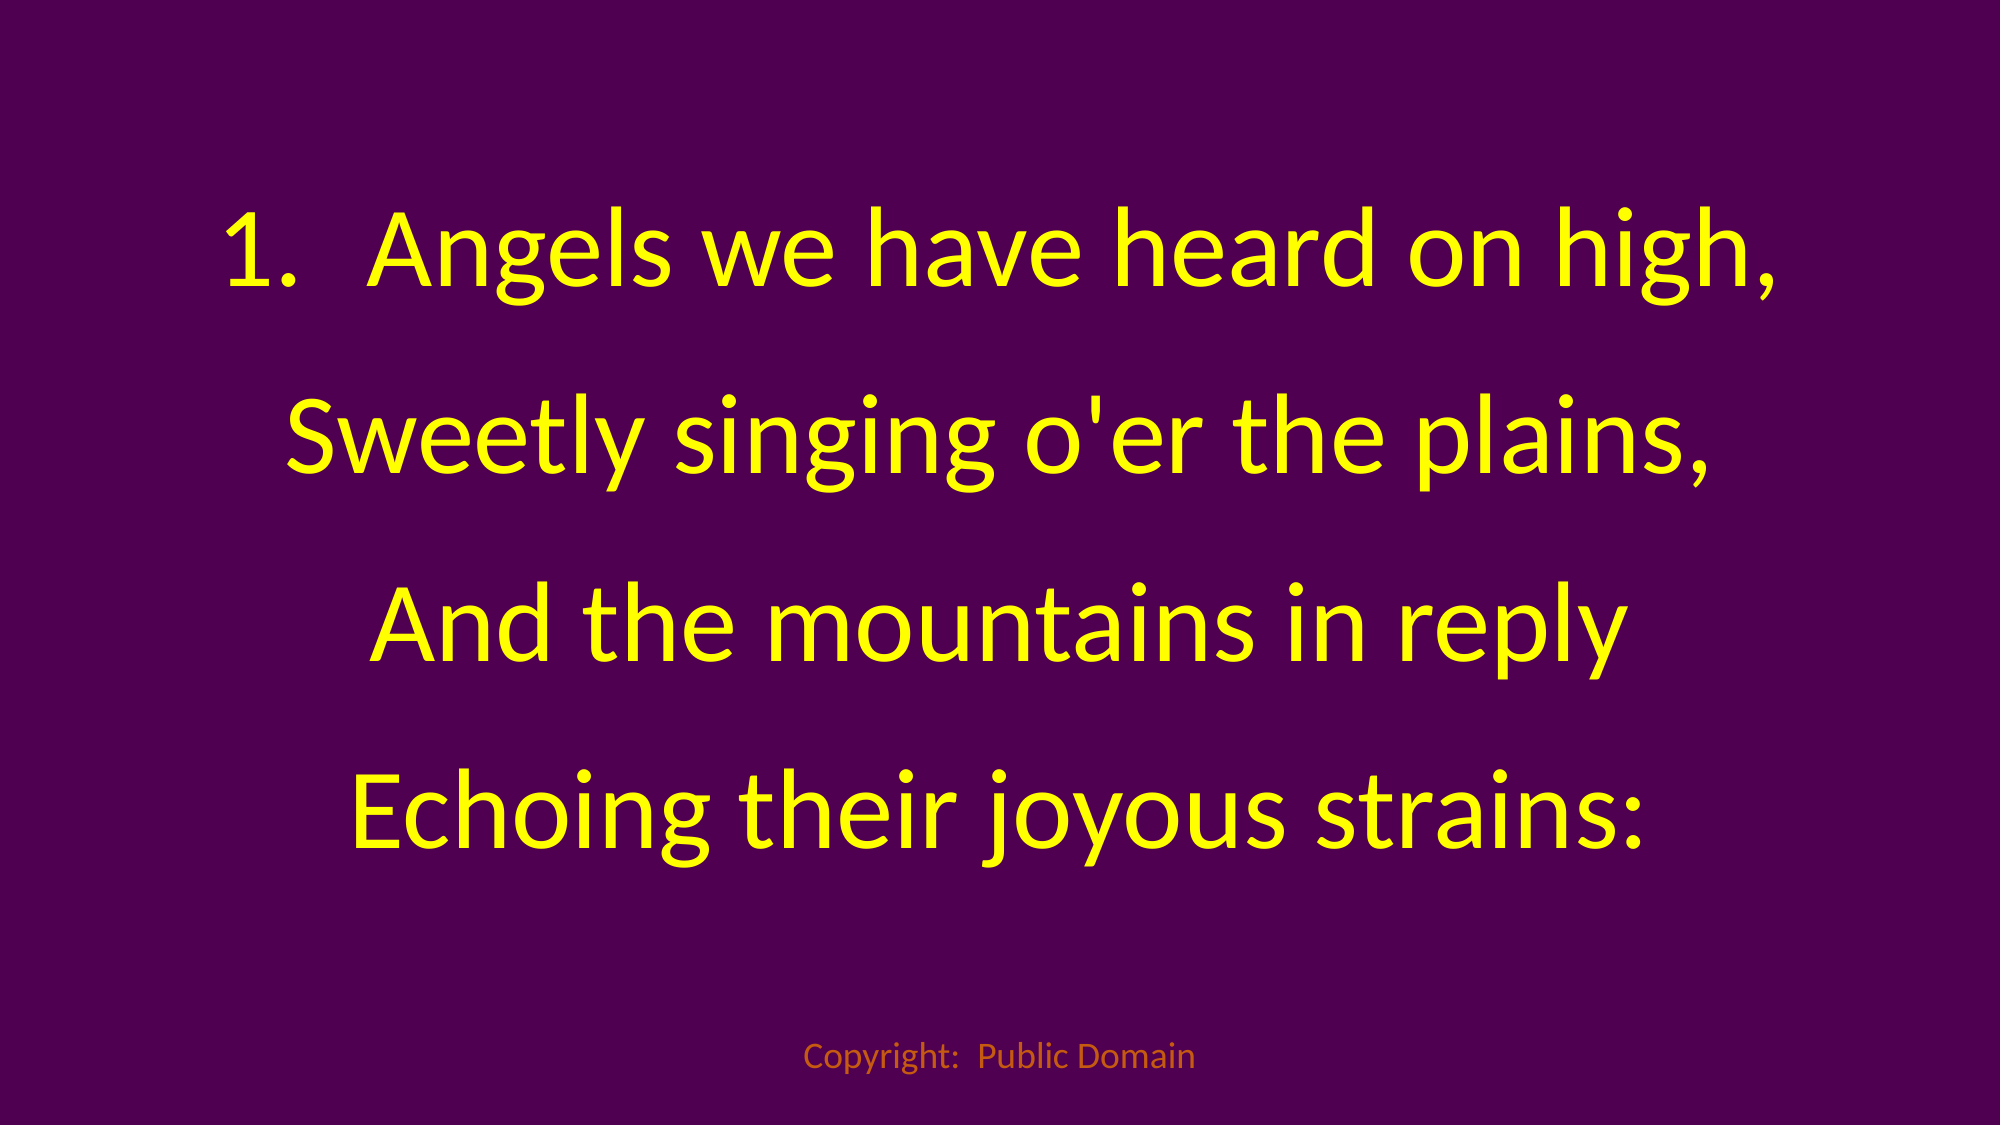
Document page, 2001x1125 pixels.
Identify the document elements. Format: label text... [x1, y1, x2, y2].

text_box Copyright: Public Domain [26, 1023, 1973, 1083]
text_box 1. Angels we have heard on high, Sweetly singing o'er the plains, And the mountains in reply Echoing their joyous strains: [0, 164, 2000, 880]
